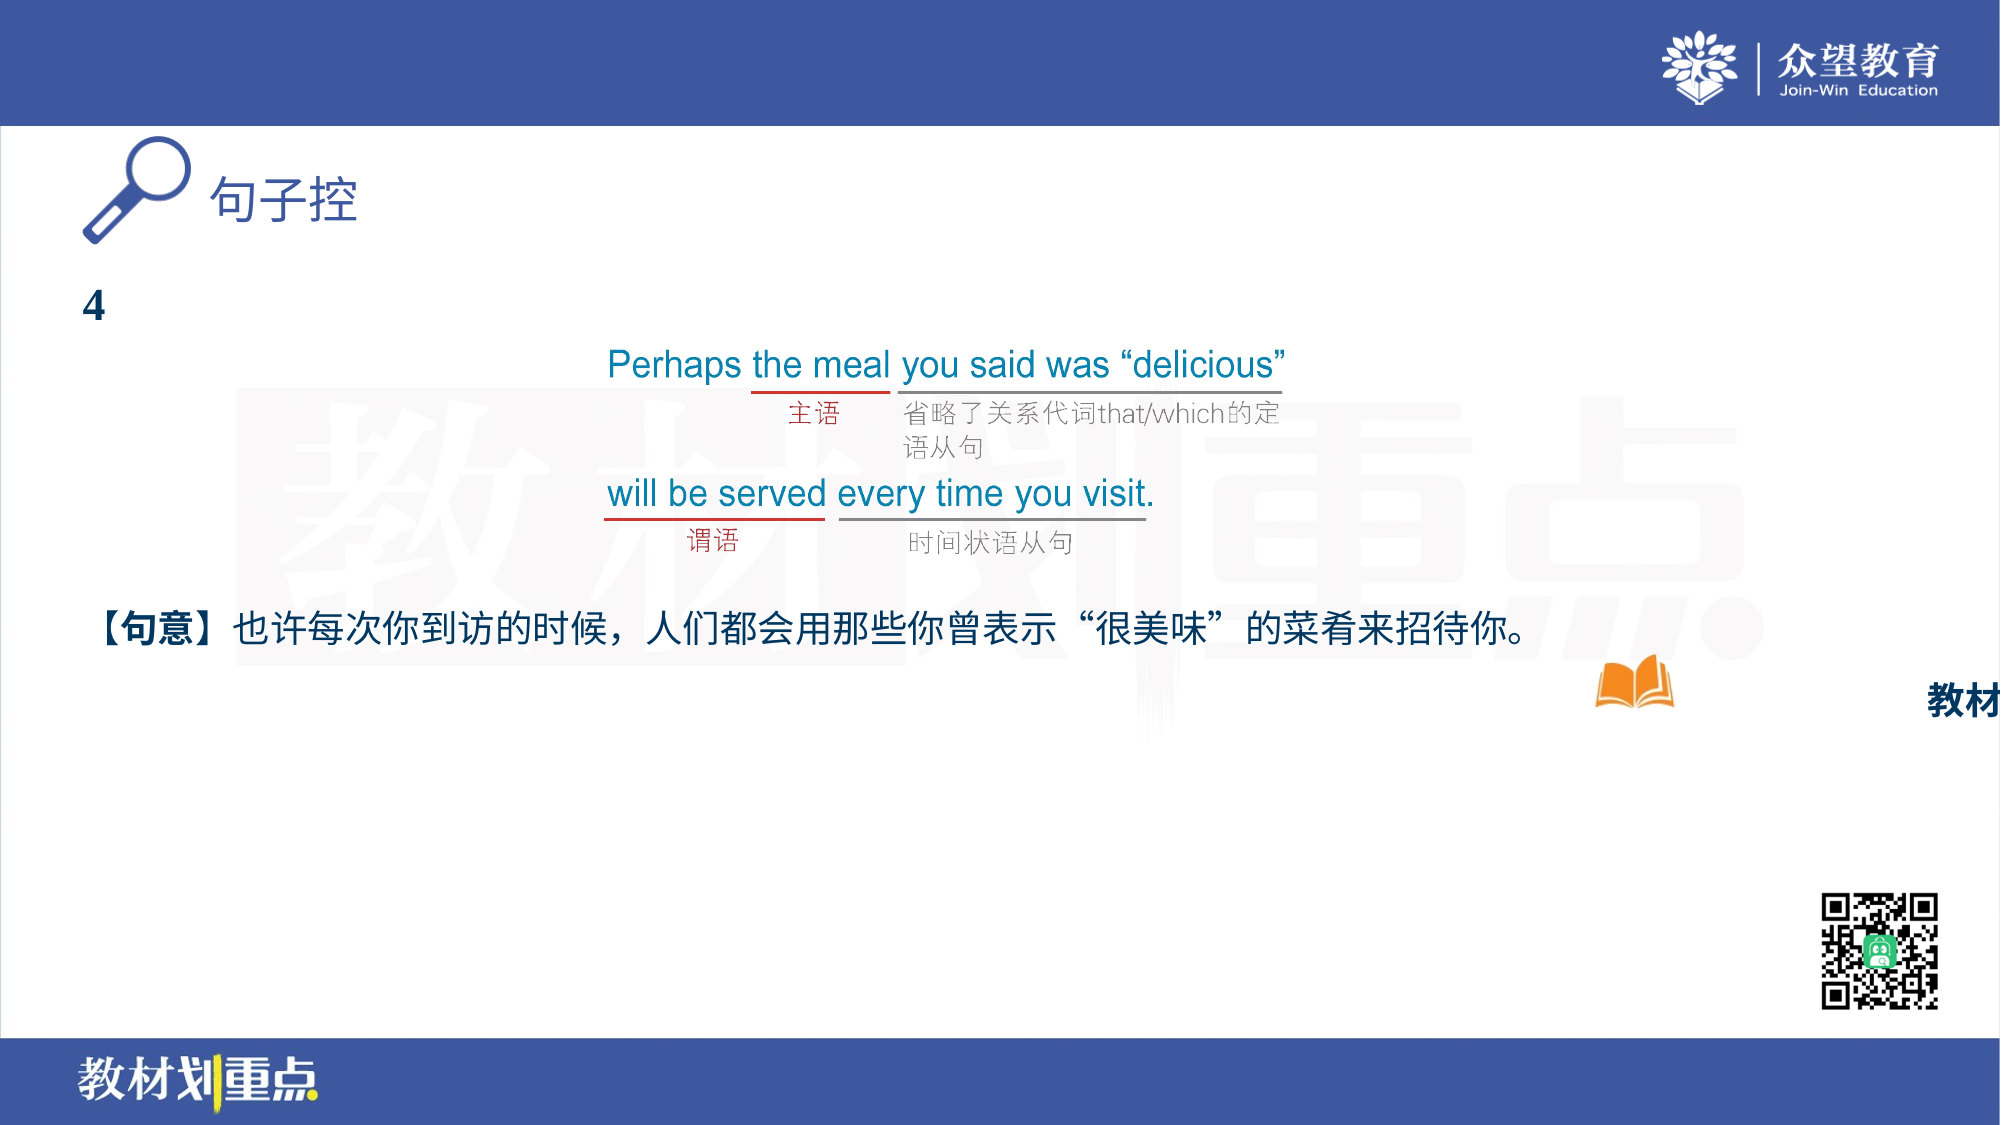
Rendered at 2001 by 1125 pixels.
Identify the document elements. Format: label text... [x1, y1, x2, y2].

text_box 【句意】也许每次你到访的时候，人们都会用那些你曾表示“很美味”的菜肴来招待你。 教材P12 [82, 581, 1817, 715]
picture [0, 0, 2000, 1125]
text_box 4 [82, 247, 1817, 387]
